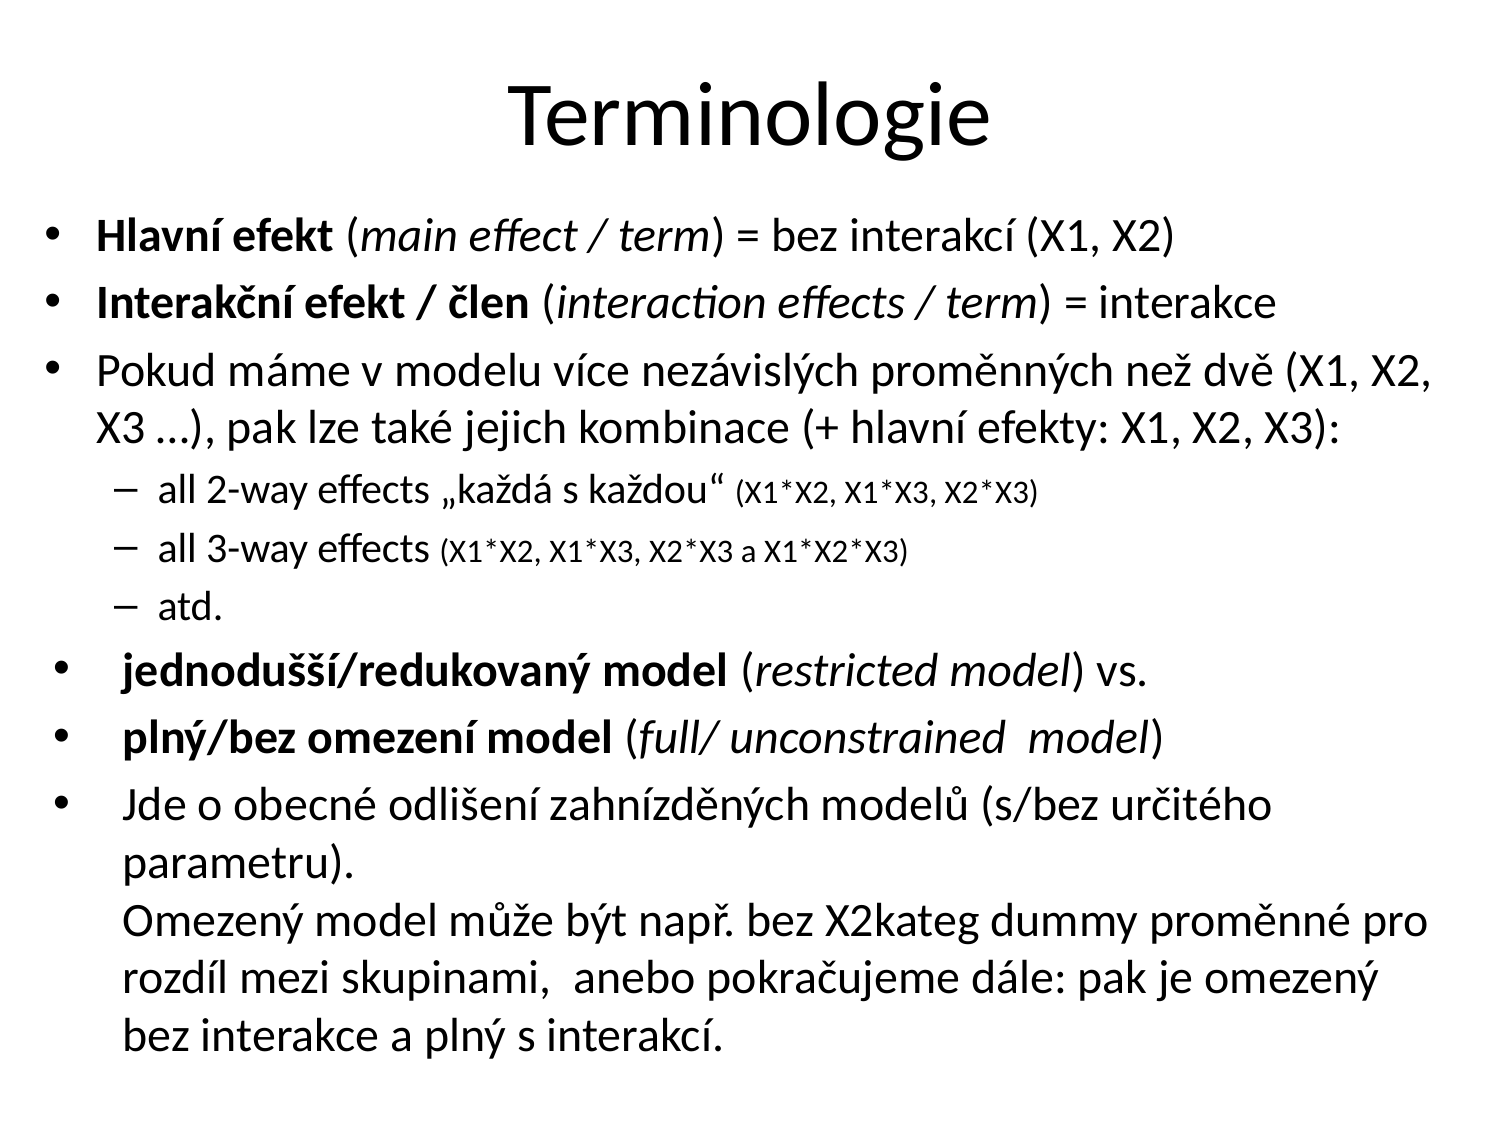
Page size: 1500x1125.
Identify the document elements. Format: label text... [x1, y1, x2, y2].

title Terminologie [75, 45, 1425, 173]
list Hlavní efekt (main effect / term) = bez interakcí (X1, X2) Interakční efekt / člen (interaction effects / term) = interakce Pokud máme v modelu více nezávislých proměnných než dvě (X1, X2, X3 …), pak lze také jejich kombinace (+ hlavní efekty: X1, X2, X3): all 2-way effects „každá s každou“ (X1*X2, X1*X3, X2*X3) all 3-way effects (X1*X2, X1*X3, X2*X3 a X1*X2*X3) atd. jednodušší/redukovaný model (restricted model) vs. plný/bez omezení model (full/ unconstrained model) Jde o obecné odlišení zahnízděných modelů (s/bez určitého parametru). Omezený model může být např. bez X2kateg dummy proměnné pro rozdíl mezi skupinami, anebo pokračujeme dále: pak je omezený bez interakce a plný s interakcí. [29, 196, 1471, 1083]
